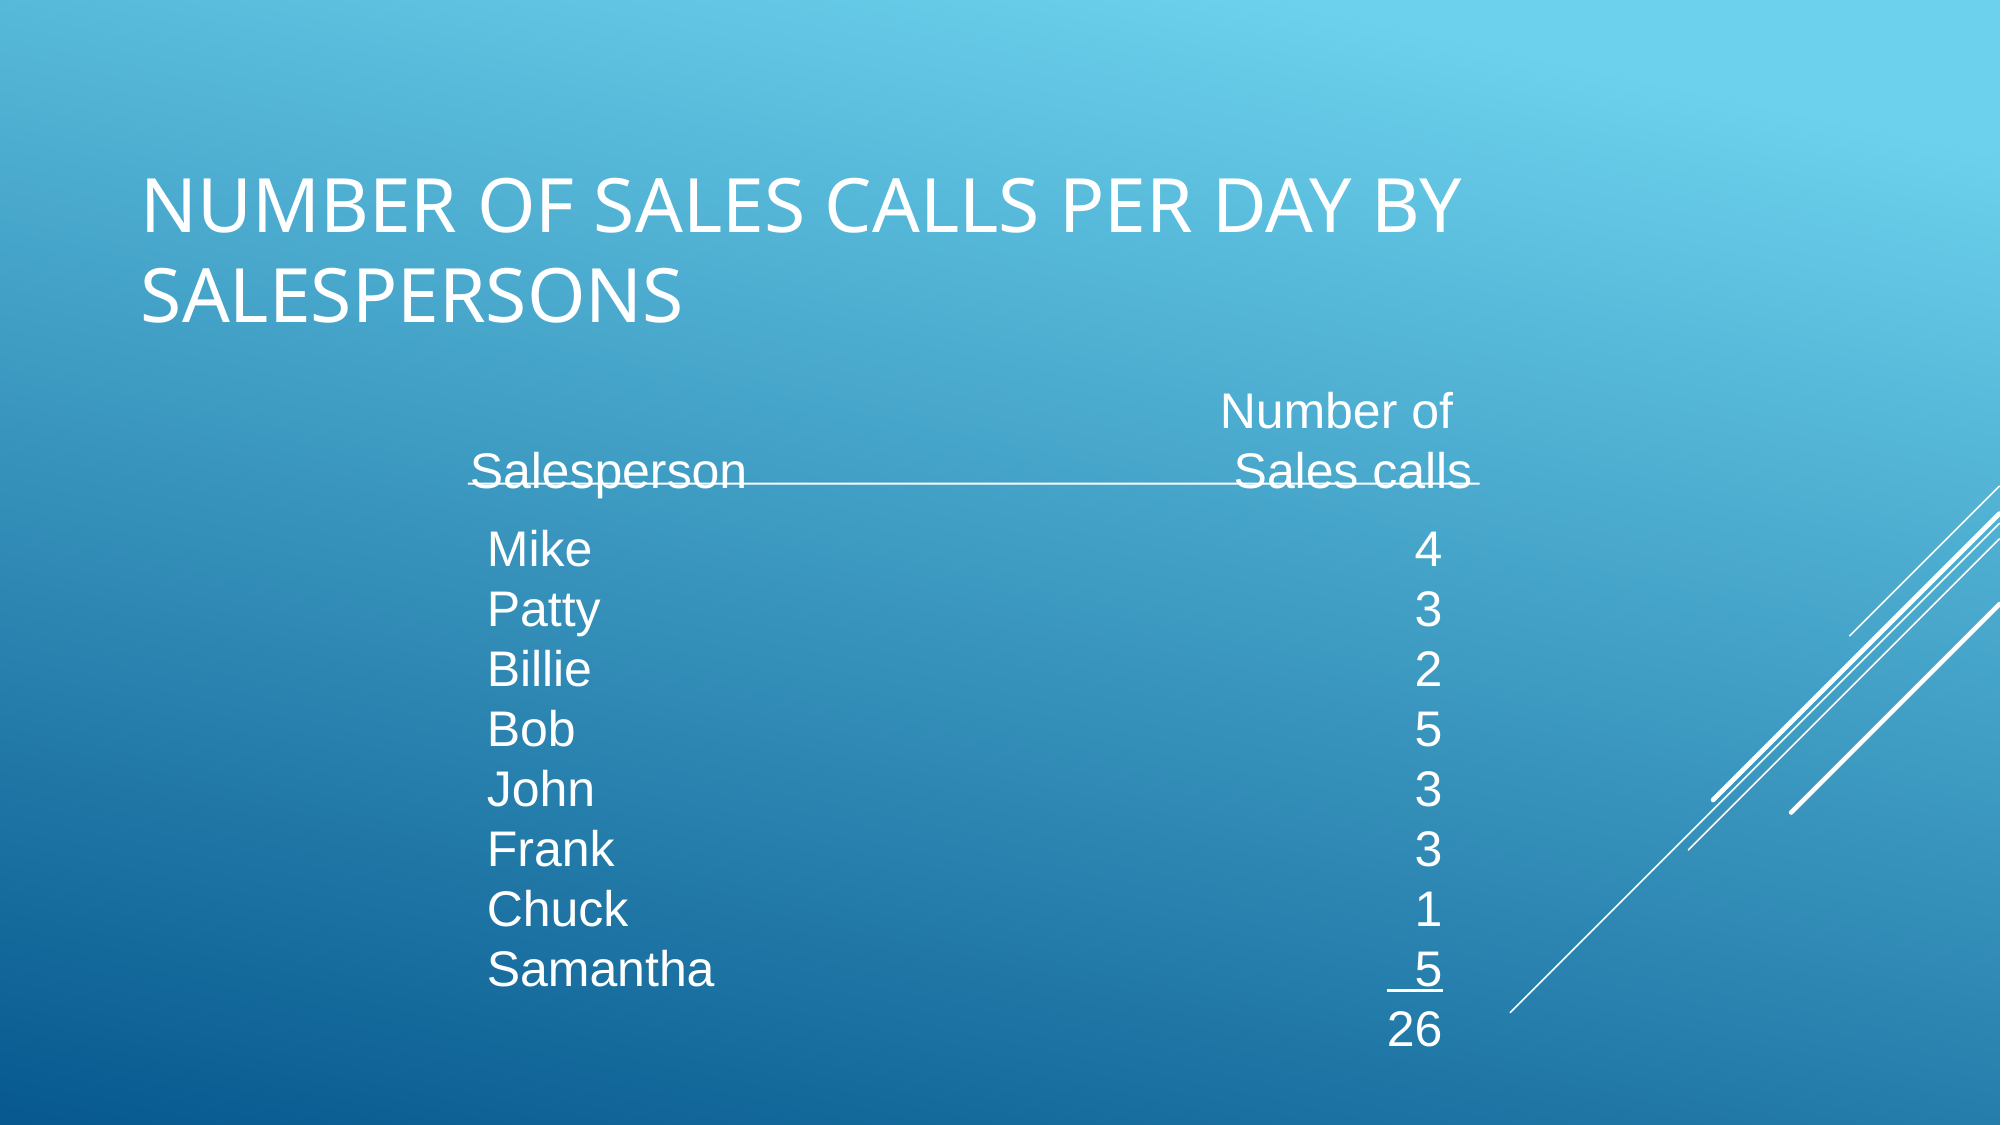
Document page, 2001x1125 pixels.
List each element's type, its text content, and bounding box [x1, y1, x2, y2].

text_box Number of Salesperson Sales calls [454, 372, 1495, 507]
text_box Mike 4 Patty 3 Billie 2 Bob 5 John 3 Frank 3 Chuck 1 Samantha 5 26 [471, 508, 1458, 1064]
title Number of Sales Calls Per Day by Salespersons [125, 123, 1526, 372]
